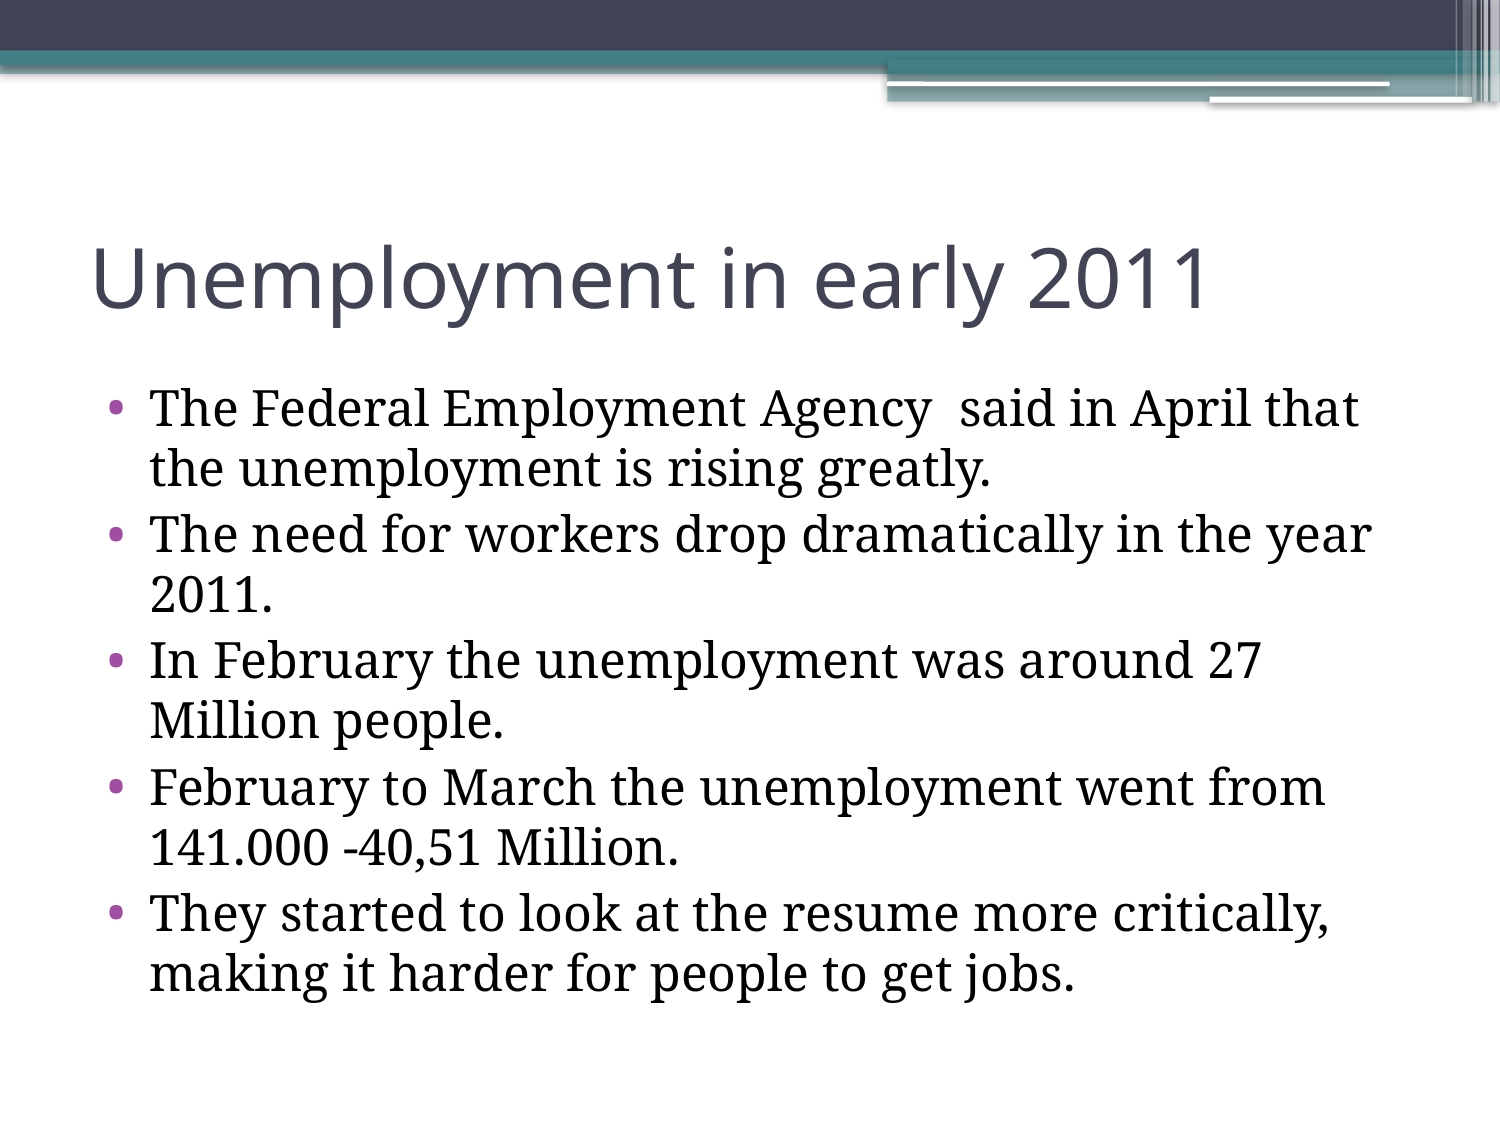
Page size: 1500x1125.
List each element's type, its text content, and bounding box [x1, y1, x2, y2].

title Unemployment in early 2011 [75, 187, 1425, 363]
list The Federal Employment Agency said in April that the unemployment is rising greatly. The need for workers drop dramatically in the year 2011. In February the unemployment was around 27 Million people. February to March the unemployment went from 141.000 -40,51 Million. They started to look at the resume more critically, making it harder for people to get jobs. [75, 368, 1425, 1079]
